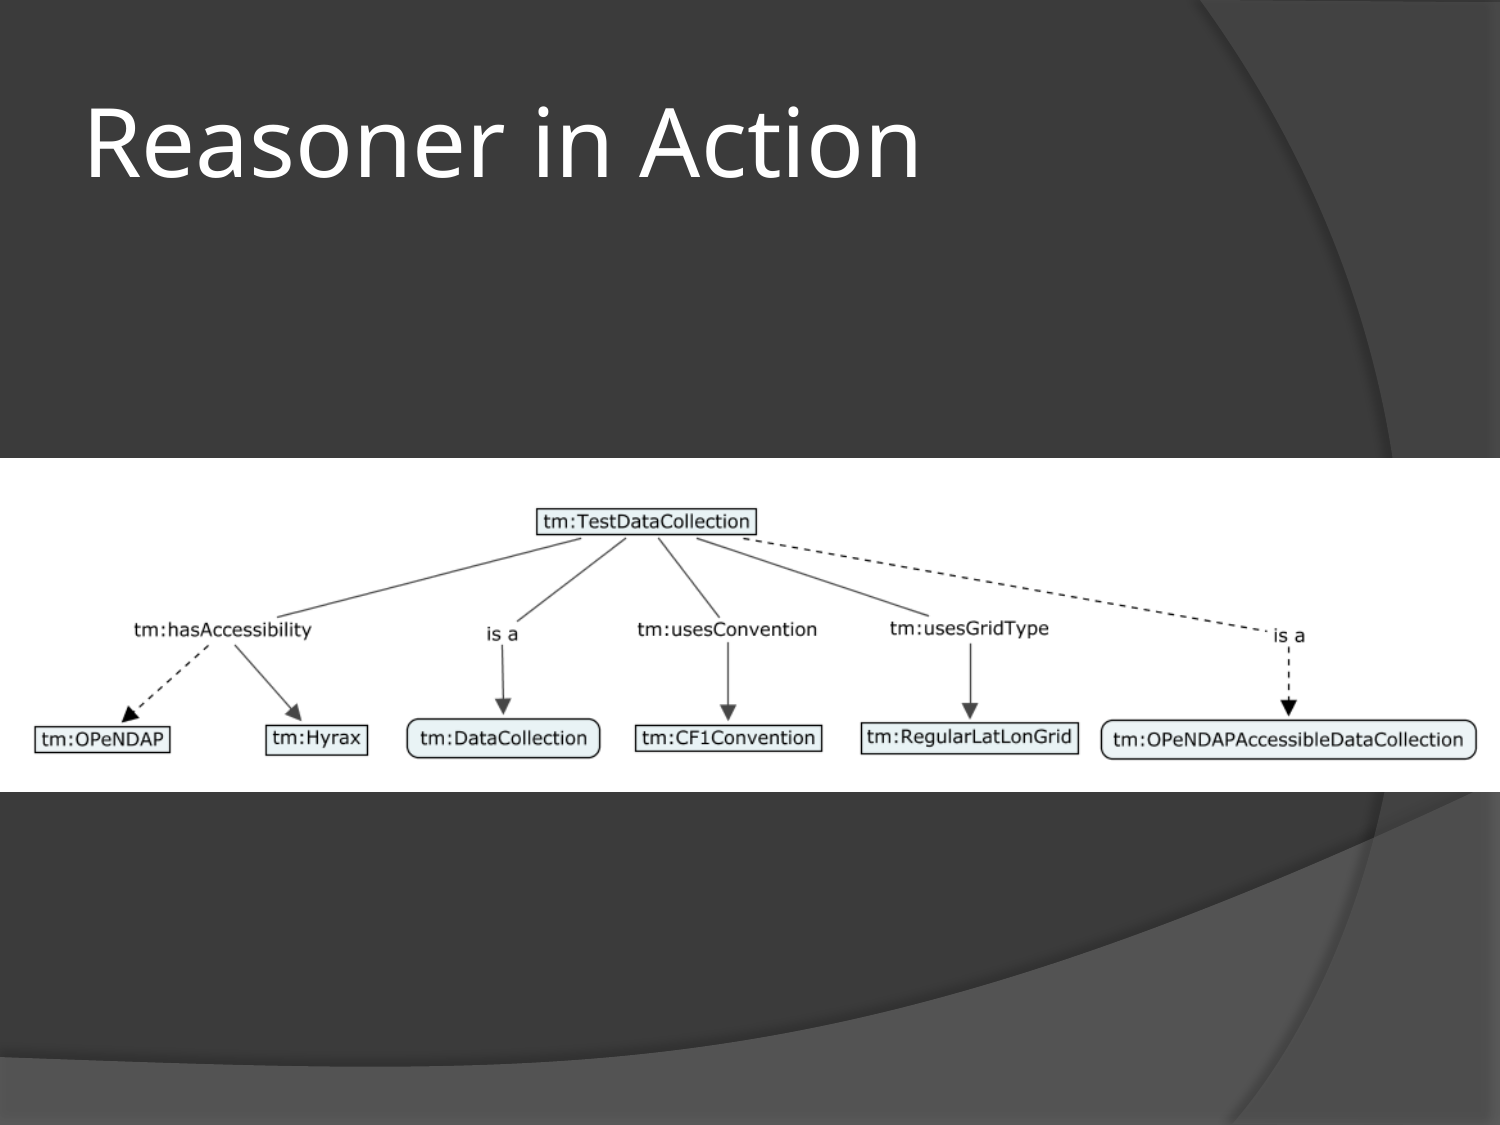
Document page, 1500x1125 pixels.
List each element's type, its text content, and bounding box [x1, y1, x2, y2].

title Reasoner in Action [75, 45, 1300, 233]
picture [0, 458, 1500, 792]
